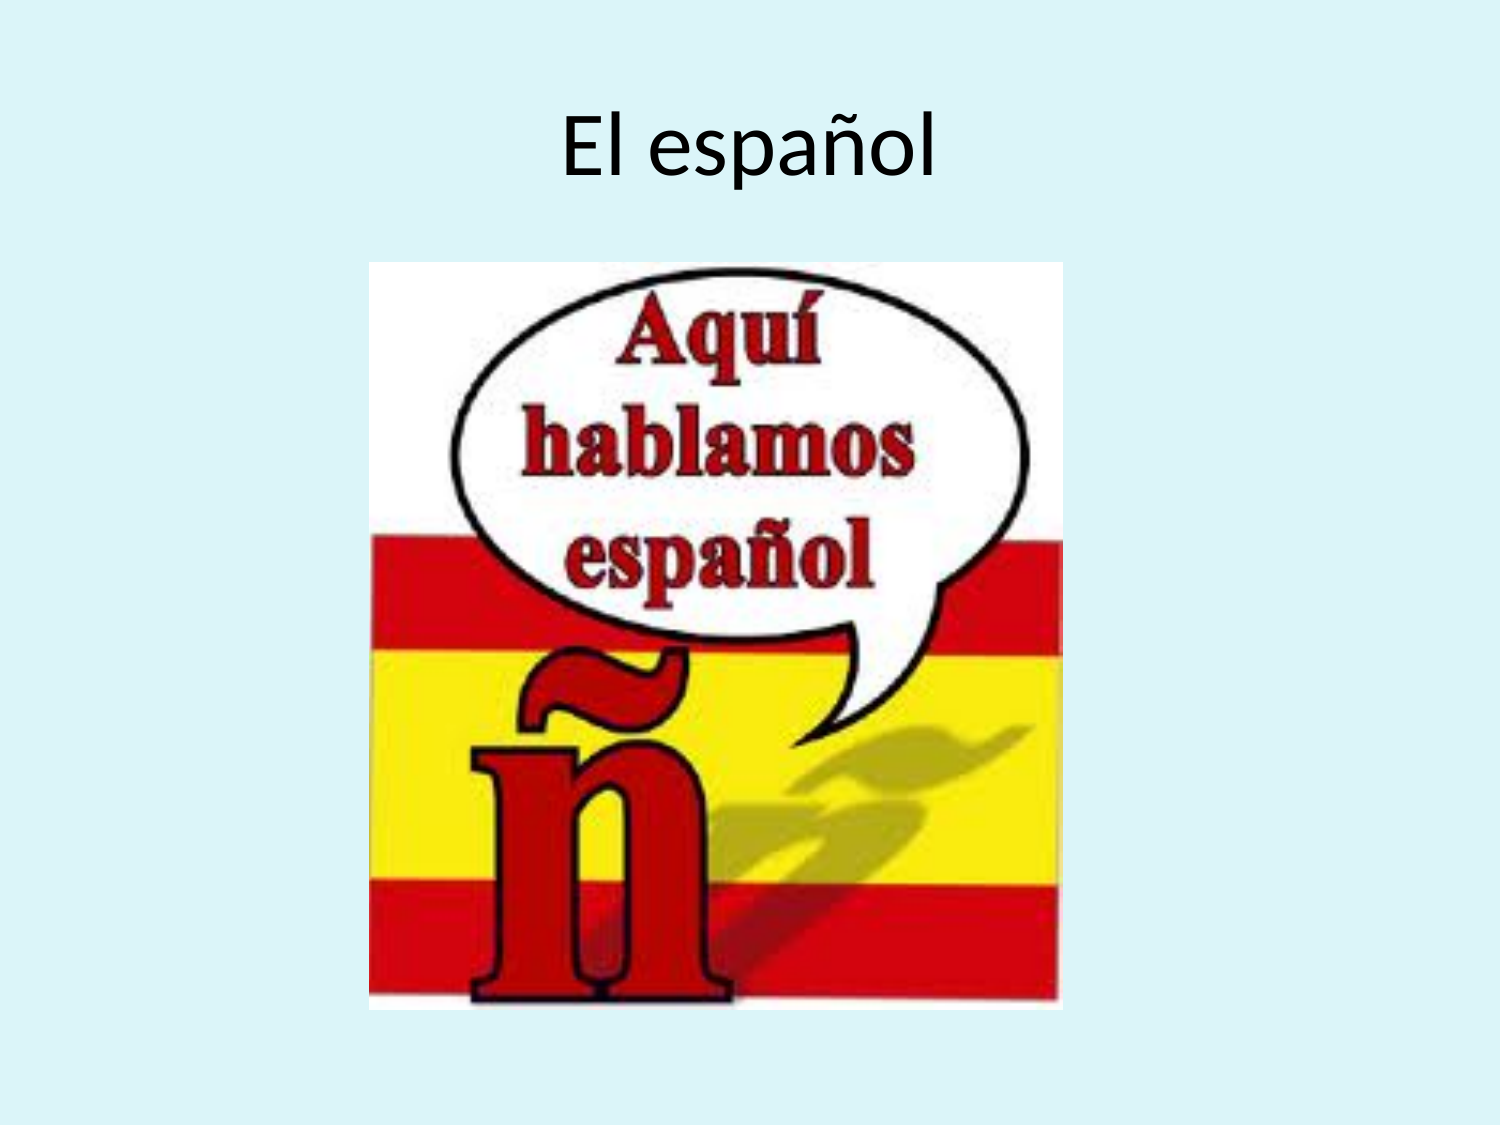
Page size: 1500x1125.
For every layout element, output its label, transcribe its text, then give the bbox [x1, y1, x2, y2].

picture [369, 262, 1063, 1011]
title El español [75, 45, 1425, 233]
